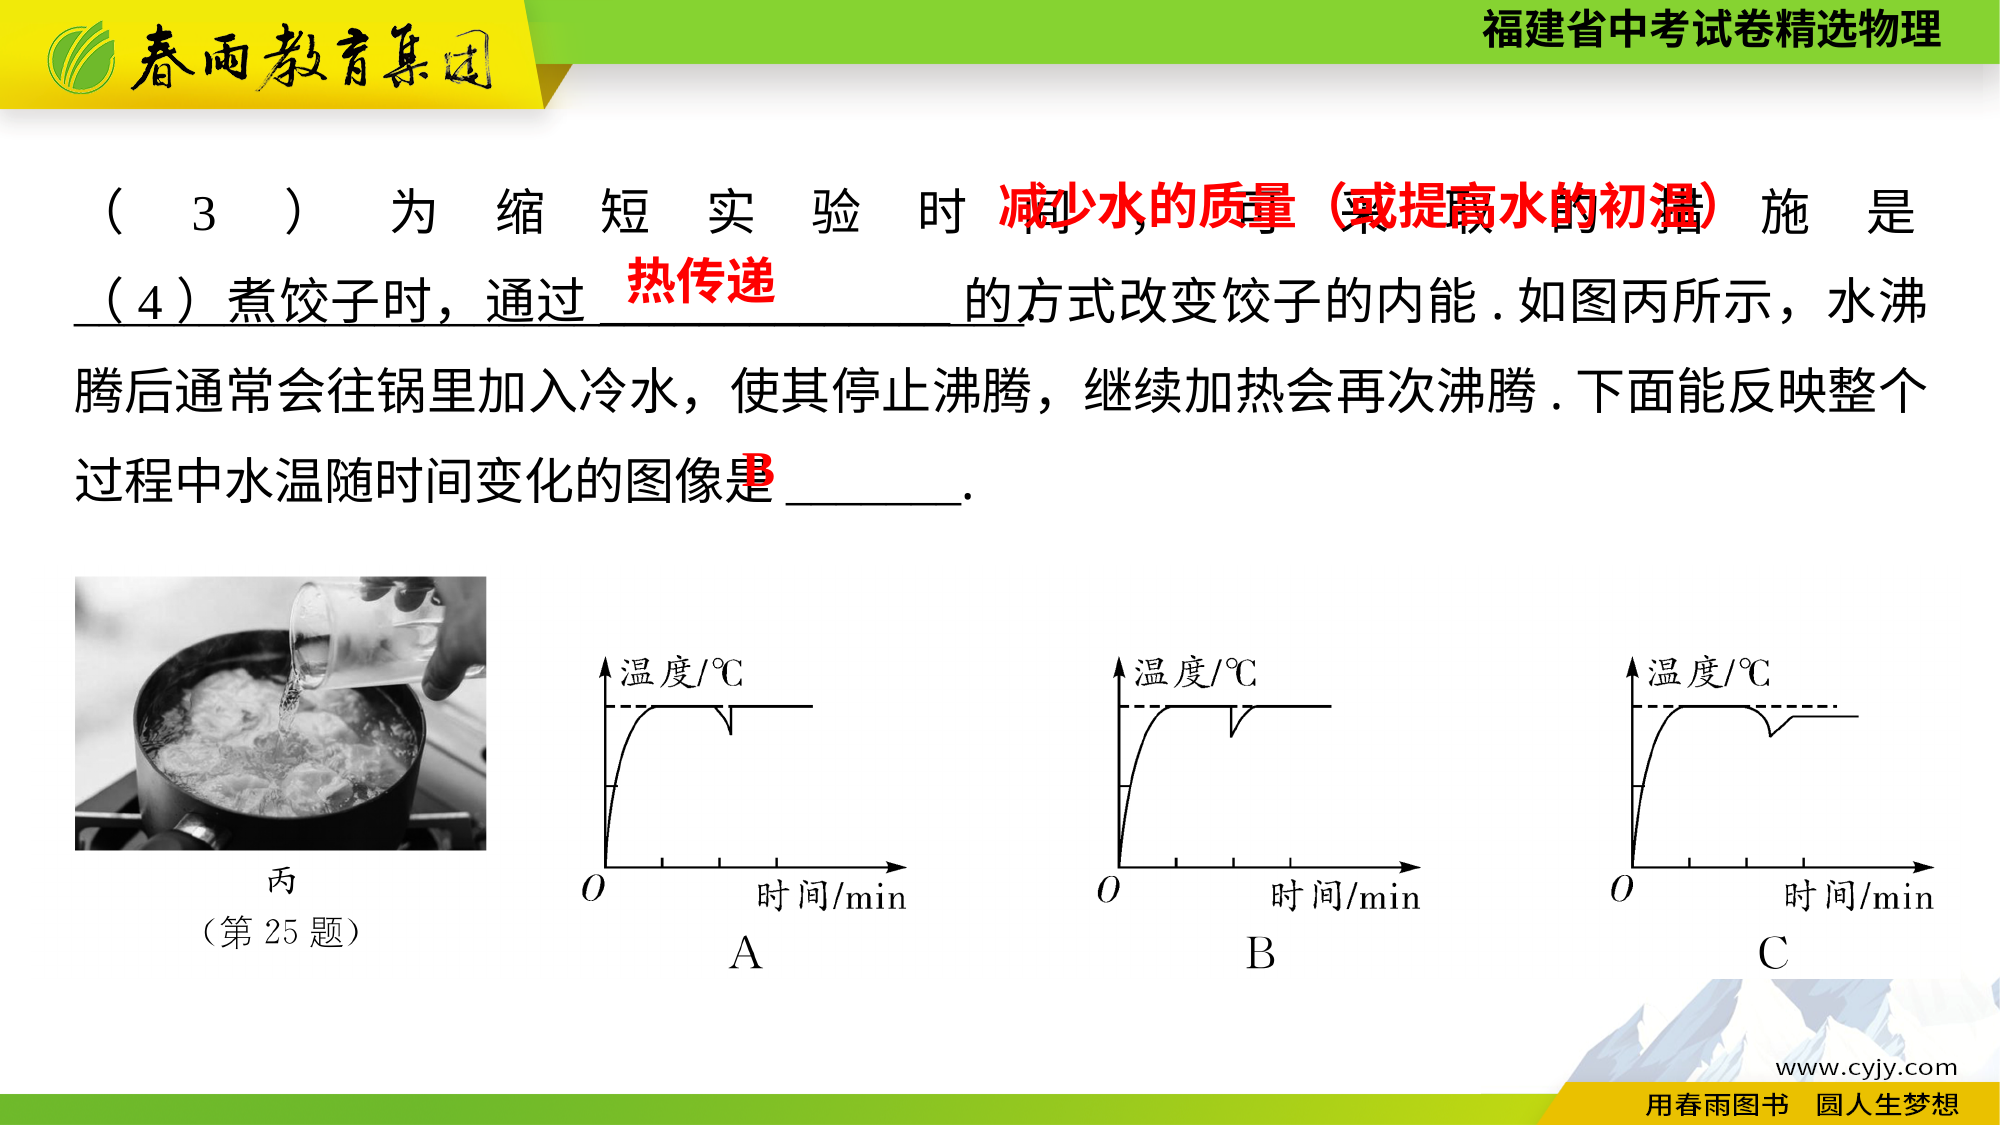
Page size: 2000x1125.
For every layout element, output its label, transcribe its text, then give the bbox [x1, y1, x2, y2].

list （4）煮饺子时，通过______________的方式改变饺子的内能.如图丙所示，水沸腾后通常会往锅里加入冷水，使其停止沸腾，继续加热会再次沸腾.下面能反映整个过程中水温随时间变化的图像是_______. [59, 338, 1944, 508]
text_box （3）为缩短实验时间，可采取的措施是______________________________________. [59, 142, 1944, 338]
picture [0, 0, 2000, 1125]
text_box 减少水的质量（或提高水的初温） [983, 137, 1764, 242]
text_box B [727, 429, 791, 505]
